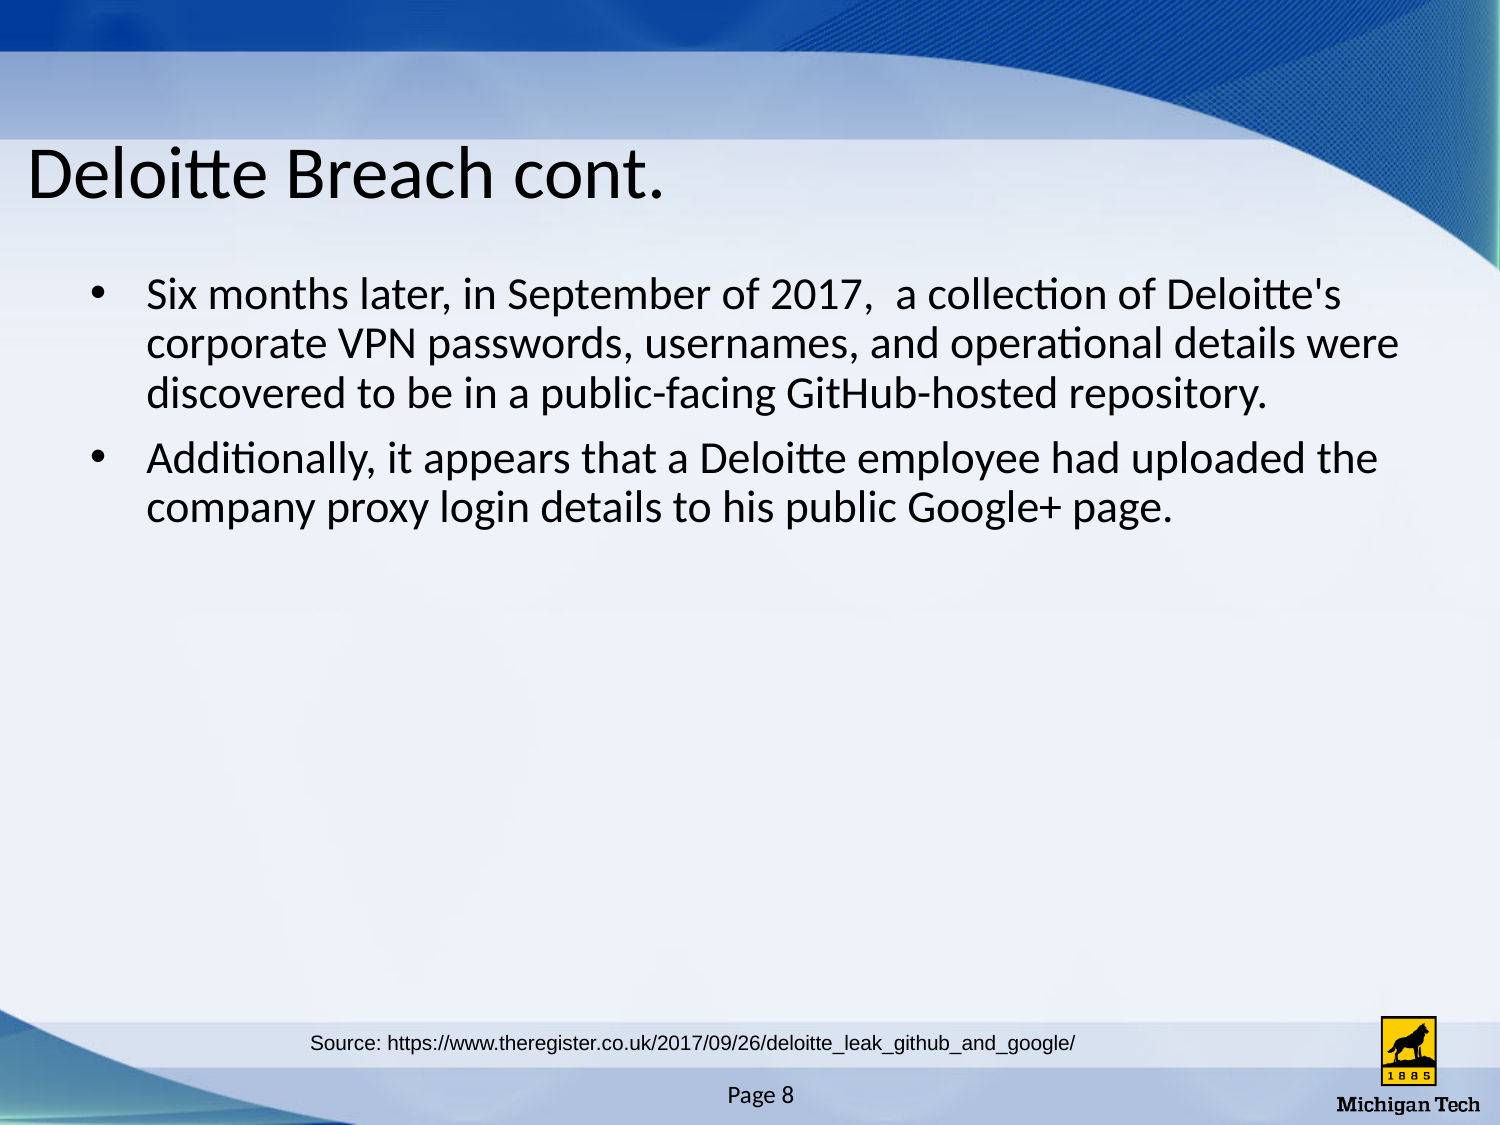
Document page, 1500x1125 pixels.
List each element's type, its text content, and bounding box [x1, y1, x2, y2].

text_box Source: https://www.theregister.co.uk/2017/09/26/deloitte_leak_github_and_google/ [295, 1022, 1205, 1062]
picture [0, 0, 1500, 1125]
list Six months later, in September of 2017, a collection of Deloitte's corporate VPN passwords, usernames, and operational details were discovered to be in a public-facing GitHub-hosted repository. Additionally, it appears that a Deloitte employee had uploaded the company proxy login details to his public Google+ page. [75, 262, 1425, 1063]
title Deloitte Breach cont. [12, 75, 1263, 263]
